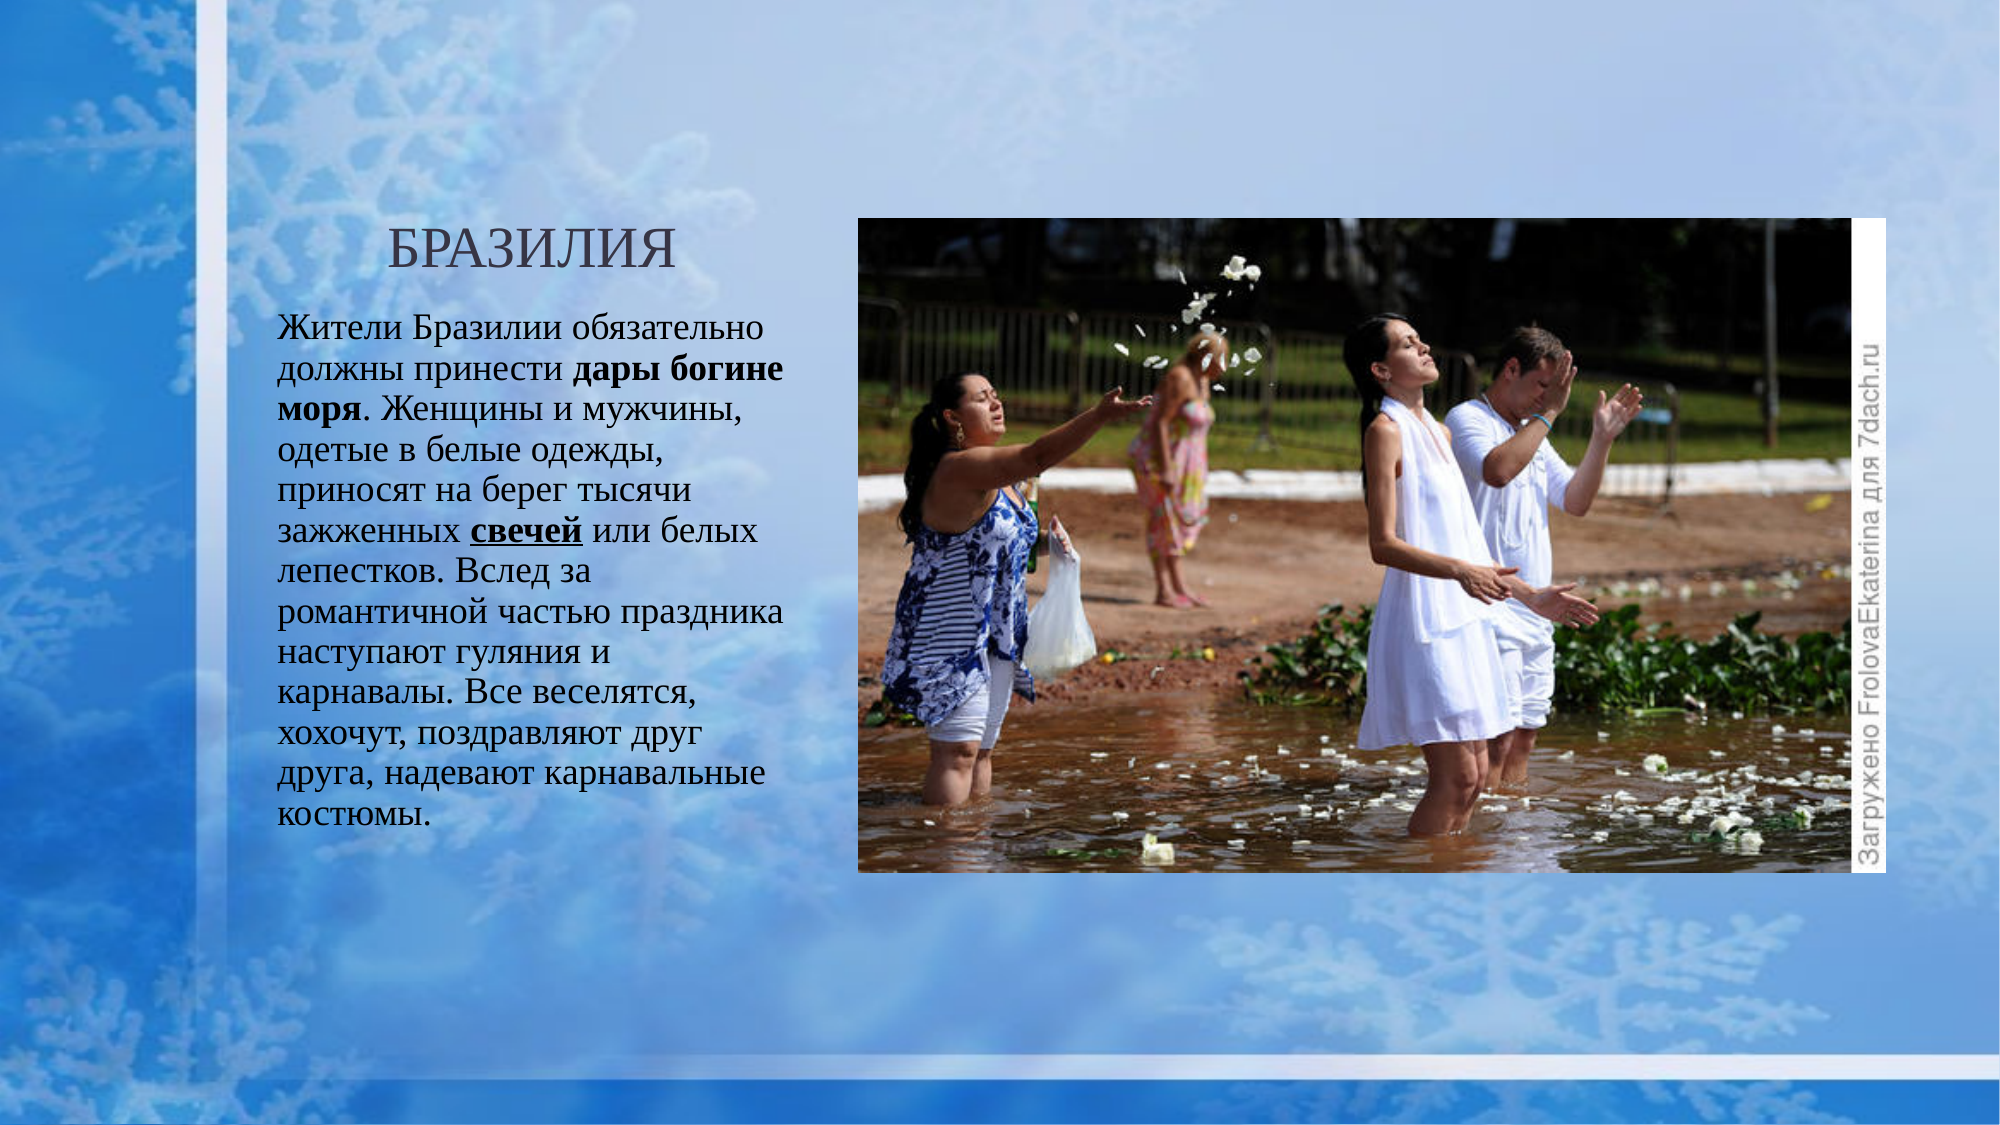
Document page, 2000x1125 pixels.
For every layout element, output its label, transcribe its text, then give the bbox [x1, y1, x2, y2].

picture [0, 0, 2000, 1125]
title Бразилия [262, 62, 803, 288]
list Жители Бразилии обязательно должны принести дары богине моря. Женщины и мужчины, одетые в белые одежды, приносят на берег тысячи зажженных свечей или белых лепестков. Вслед за романтичной частью праздника наступают гуляния и карнавалы. Все веселятся, хохочут, поздравляют друг друга, надевают карнавальные костюмы. [262, 299, 803, 1013]
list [857, 218, 1886, 874]
